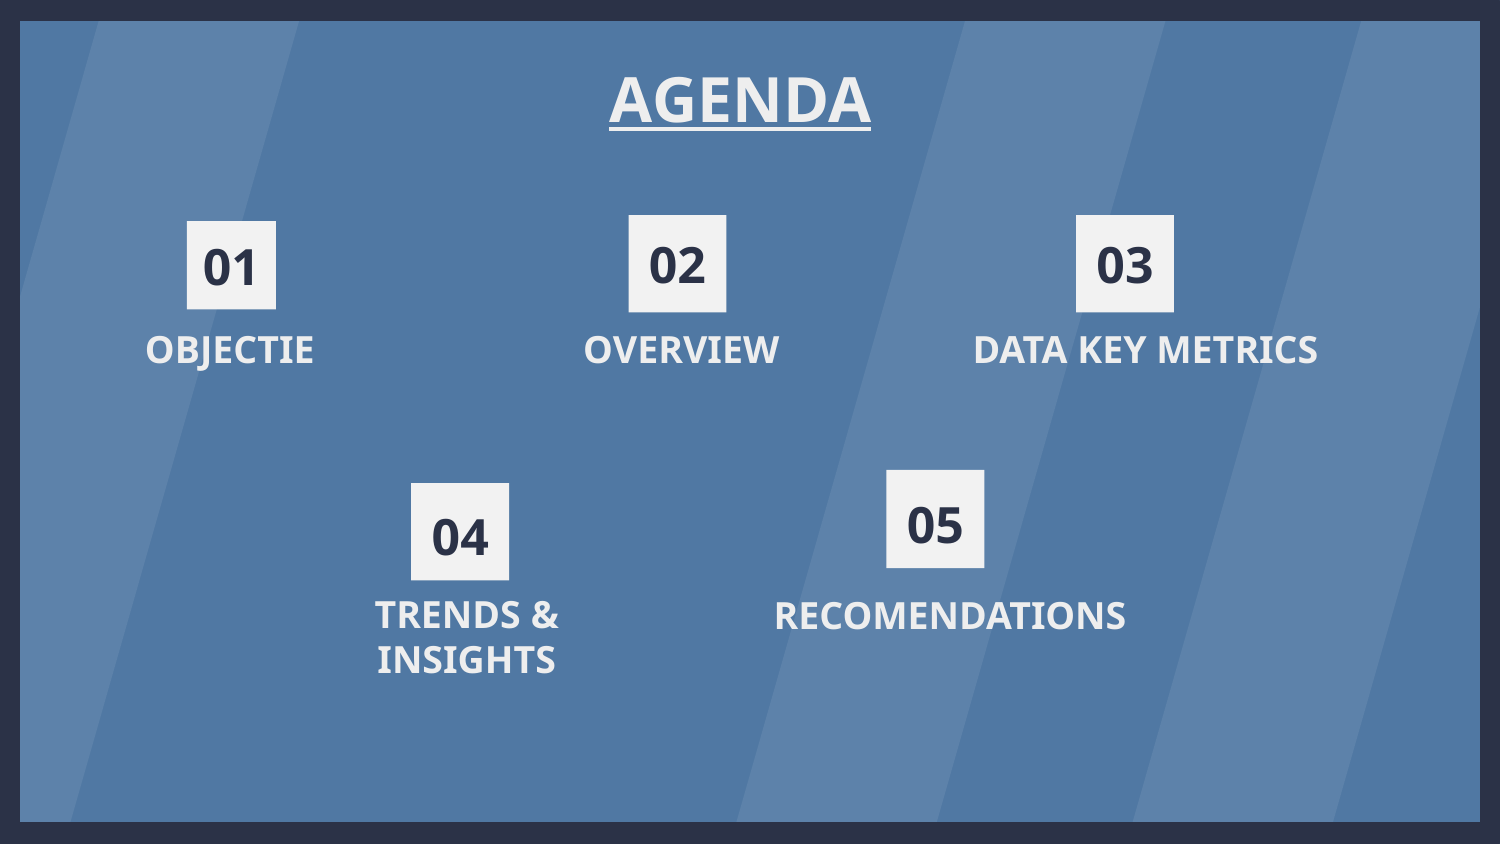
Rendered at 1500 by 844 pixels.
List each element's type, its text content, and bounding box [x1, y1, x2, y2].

title AGENDA [594, 44, 1024, 139]
text_box 03 [1076, 215, 1174, 313]
subtitle OBJECTIE [117, 314, 343, 386]
title 01 [186, 221, 276, 310]
text_box 05 [886, 469, 985, 569]
subtitle OVERVIEW [560, 314, 802, 386]
text_box 04 [411, 483, 510, 581]
text_box 02 [628, 215, 727, 313]
subtitle TRENDS & INSIGHTS [338, 582, 595, 742]
subtitle DATA KEY METRICS [954, 317, 1337, 386]
subtitle RECOMENDATIONS [733, 572, 1167, 652]
